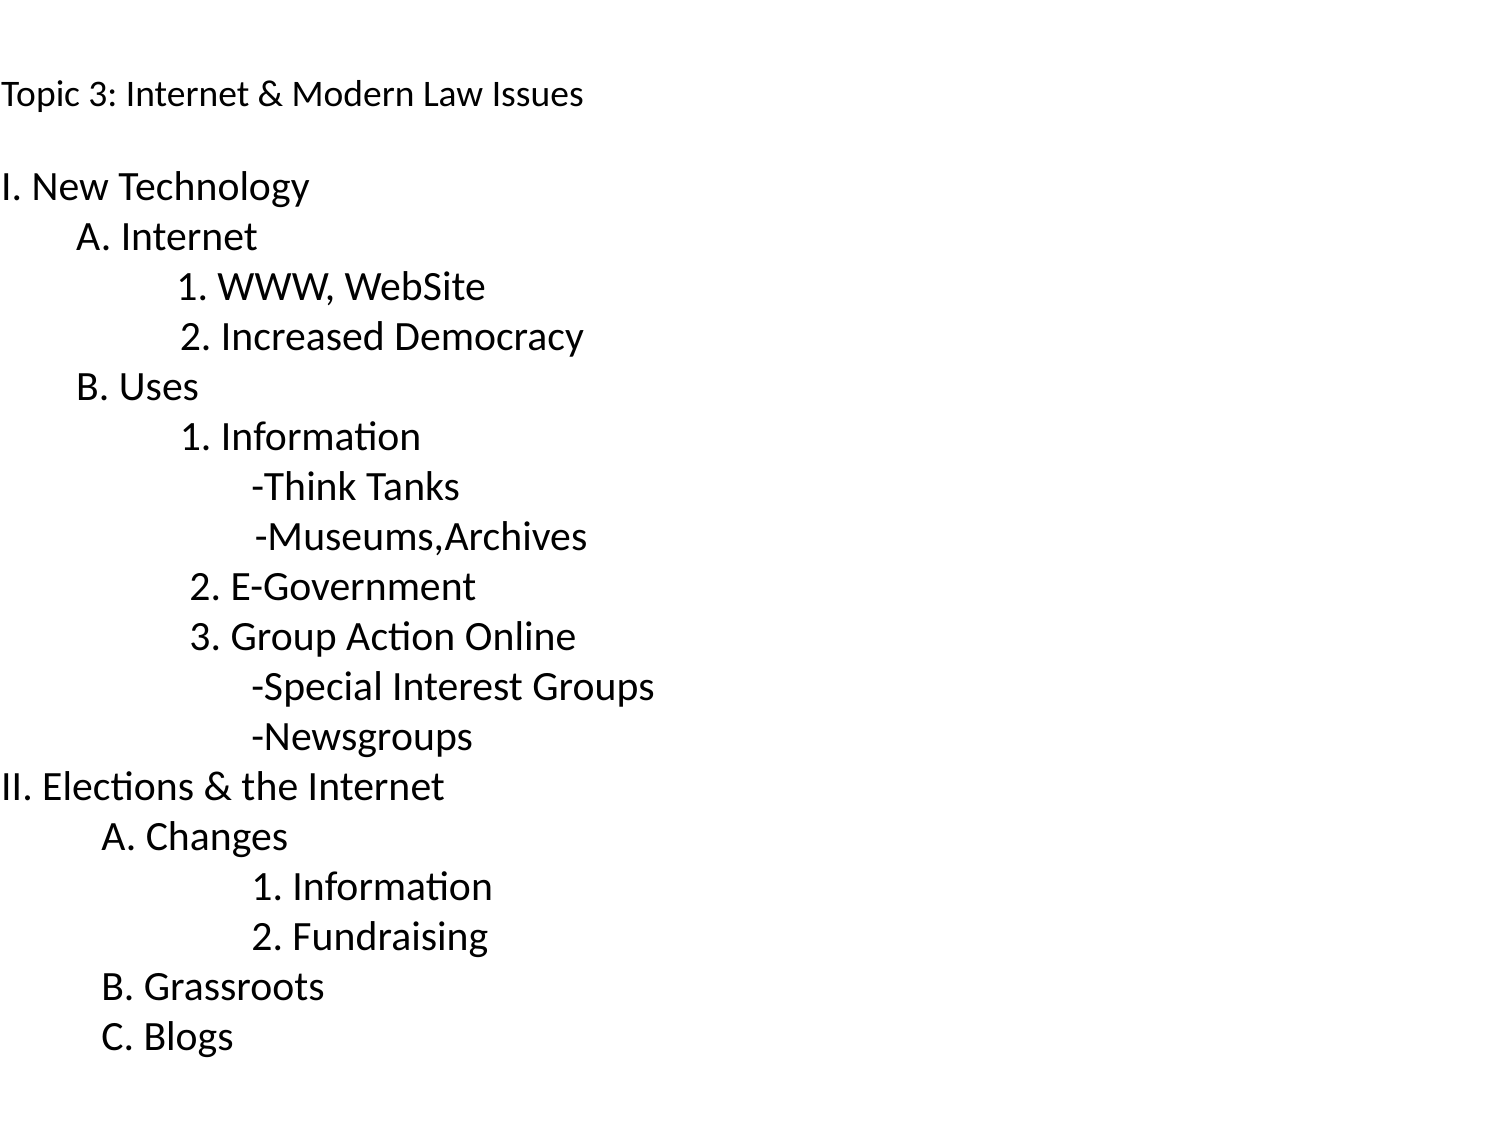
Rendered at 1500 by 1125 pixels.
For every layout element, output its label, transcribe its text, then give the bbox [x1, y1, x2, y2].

text_box Topic 3: Internet & Modern Law Issues I. New Technology A. Internet 1. WWW, WebSite 2. Increased Democracy B. Uses 1. Information -Think Tanks -Museums,Archives 2. E-Government 3. Group Action Online -Special Interest Groups -Newsgroups II. Elections & the Internet A. Changes 1. Information 2. Fundraising B. Grassroots C. Blogs [0, 61, 870, 1112]
